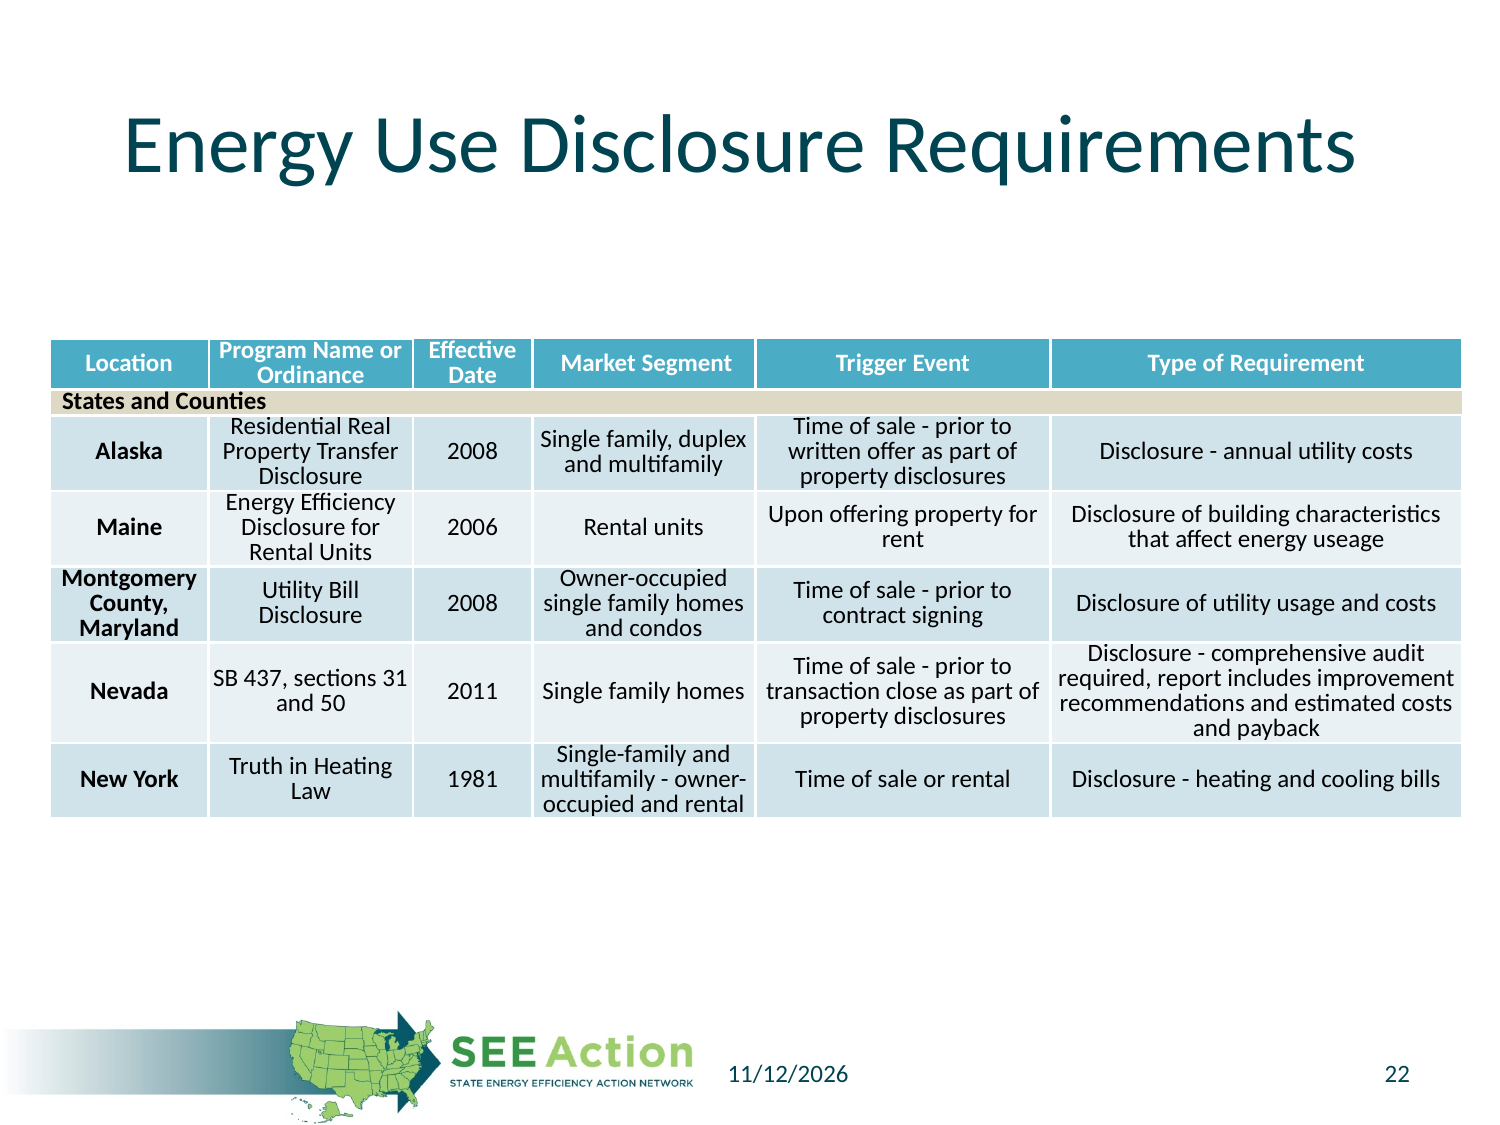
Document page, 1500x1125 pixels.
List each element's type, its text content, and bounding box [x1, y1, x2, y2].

table_cell SB 437, sections 31 and 50 [210, 644, 412, 742]
table_cell Montgomery County, Maryland [51, 568, 207, 641]
table_cell Disclosure of building characteristics that affect energy useage [1052, 492, 1461, 565]
table_header Type of Requirement [1052, 339, 1461, 388]
table_cell Single family, duplex and multifamily [534, 417, 754, 490]
table_header Market Segment [534, 339, 754, 388]
table_cell Time of sale or rental [757, 744, 1049, 817]
table_cell 2008 [414, 568, 531, 641]
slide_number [712, 1042, 1063, 1103]
table_header Program Name or Ordinance [210, 340, 412, 388]
table_cell Disclosure - heating and cooling bills [1052, 744, 1461, 817]
table_cell [755, 391, 1051, 414]
table_cell Single family homes [534, 644, 754, 742]
table_header Location [51, 340, 208, 388]
slide_number 21 [1074, 1042, 1425, 1103]
table_cell Alaska [51, 417, 207, 490]
picture [0, 1010, 713, 1125]
table_cell 2011 [414, 644, 531, 742]
table_cell Residential Real Property Transfer Disclosure [210, 417, 412, 490]
table_cell 2006 [414, 492, 531, 565]
table_cell Disclosure - annual utility costs [1052, 416, 1461, 490]
table_cell 1981 [414, 744, 531, 817]
table_cell Upon offering property for rent [757, 492, 1049, 565]
table_cell States and Counties [51, 391, 413, 414]
table_cell Energy Efficiency Disclosure for Rental Units [210, 492, 412, 565]
table_cell [413, 391, 532, 414]
table_cell Owner-occupied single family homes and condos [534, 568, 754, 641]
table_cell Maine [51, 492, 207, 565]
table_cell 2008 [414, 417, 531, 490]
table_cell New York [51, 744, 207, 817]
table_header Effective Date [414, 339, 531, 388]
table_cell [532, 391, 755, 414]
table_cell Truth in Heating Law [210, 744, 412, 817]
table_header Trigger Event [757, 339, 1049, 388]
table_cell Time of sale - prior to transaction close as part of property disclosures [757, 644, 1049, 742]
table_cell Time of sale - prior to contract signing [757, 568, 1049, 641]
table_cell Rental units [534, 492, 754, 565]
table_cell Disclosure of utility usage and costs [1052, 568, 1461, 641]
table_cell Disclosure - comprehensive audit required, report includes improvement recommendations and estimated costs and payback [1052, 644, 1461, 742]
table_cell [1051, 391, 1462, 414]
table_cell Utility Bill Disclosure [210, 568, 412, 641]
table_cell Nevada [51, 644, 207, 742]
title Energy Use Disclosure Requirements [74, 44, 1426, 233]
table_cell Single-family and multifamily - owner-occupied and rental [534, 744, 754, 817]
table_cell Time of sale - prior to written offer as part of property disclosures [757, 416, 1049, 490]
